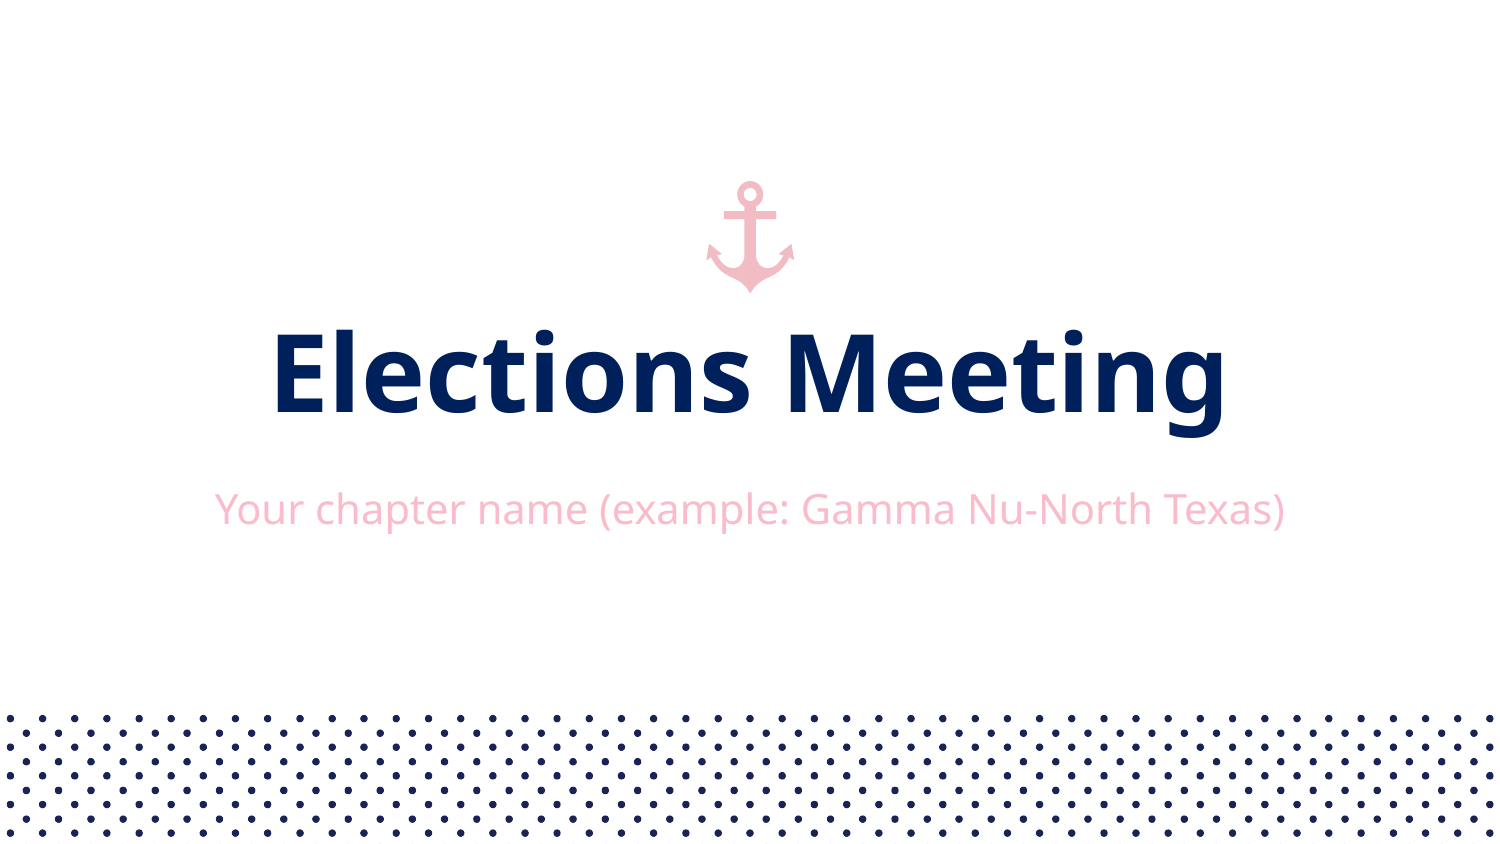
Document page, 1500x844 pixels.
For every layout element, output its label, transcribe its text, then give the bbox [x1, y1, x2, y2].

picture [637, 124, 863, 350]
title Elections Meeting [51, 122, 1449, 459]
picture [0, 711, 1500, 844]
subtitle Your chapter name (example: Gamma Nu-North Texas) [51, 464, 1449, 595]
